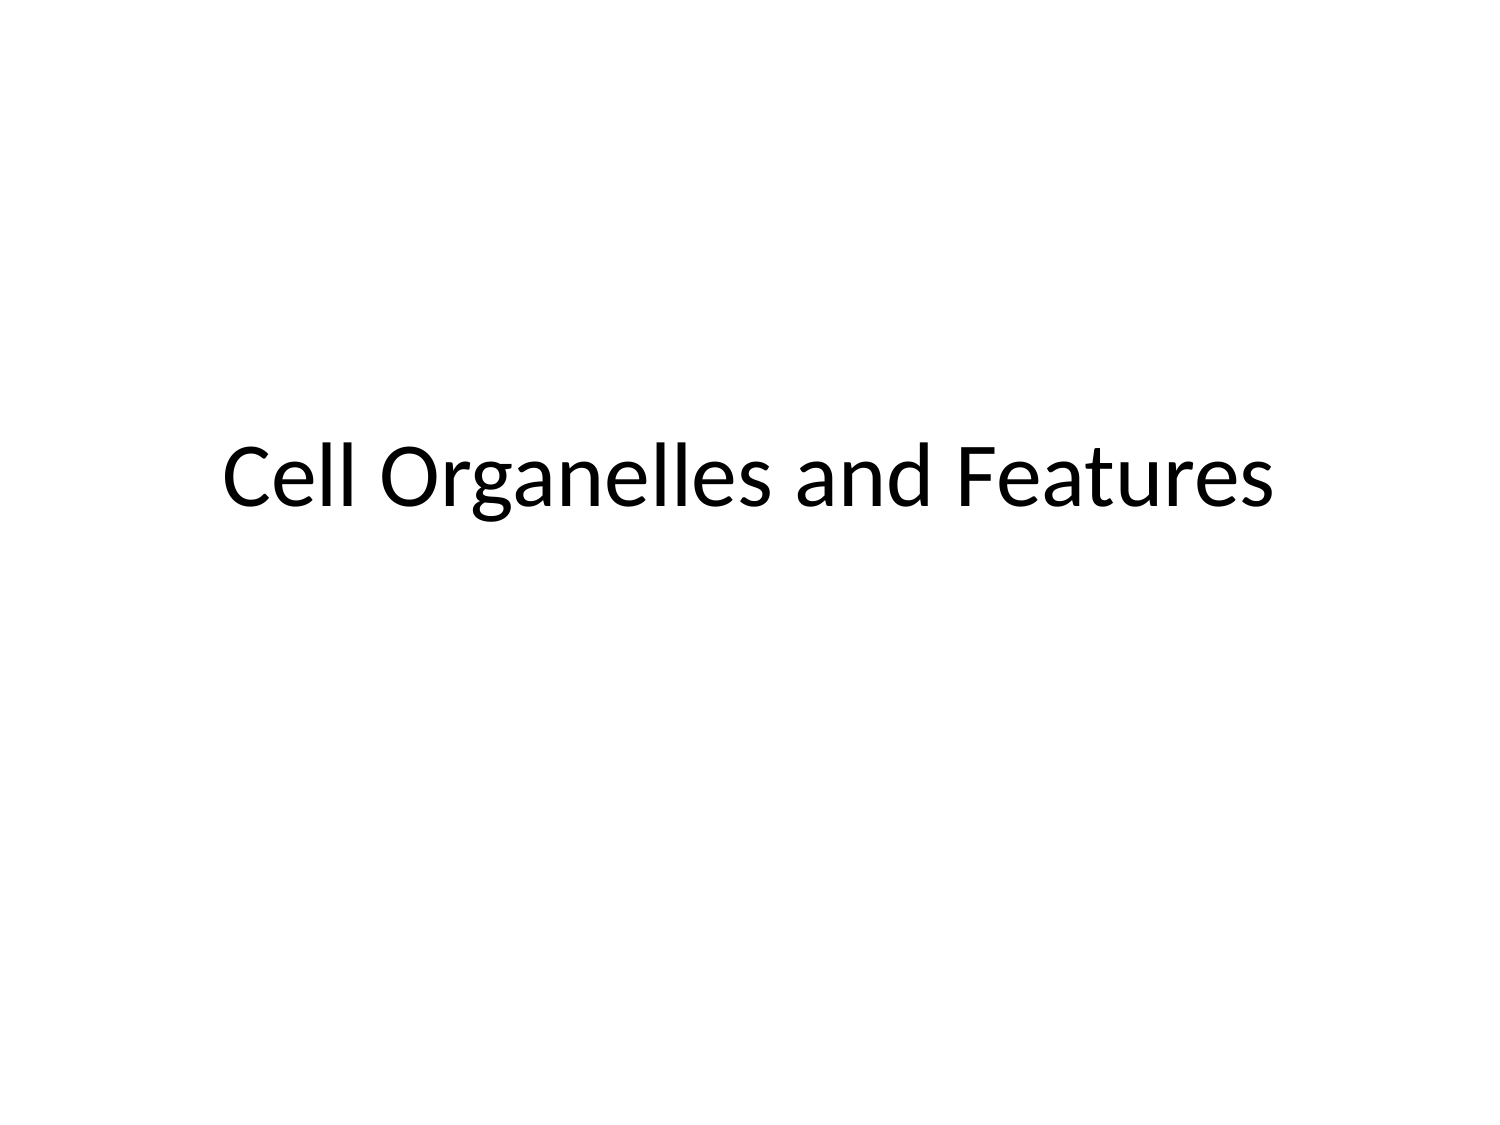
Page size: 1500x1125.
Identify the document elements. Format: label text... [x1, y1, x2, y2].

title Cell Organelles and Features [112, 349, 1388, 591]
